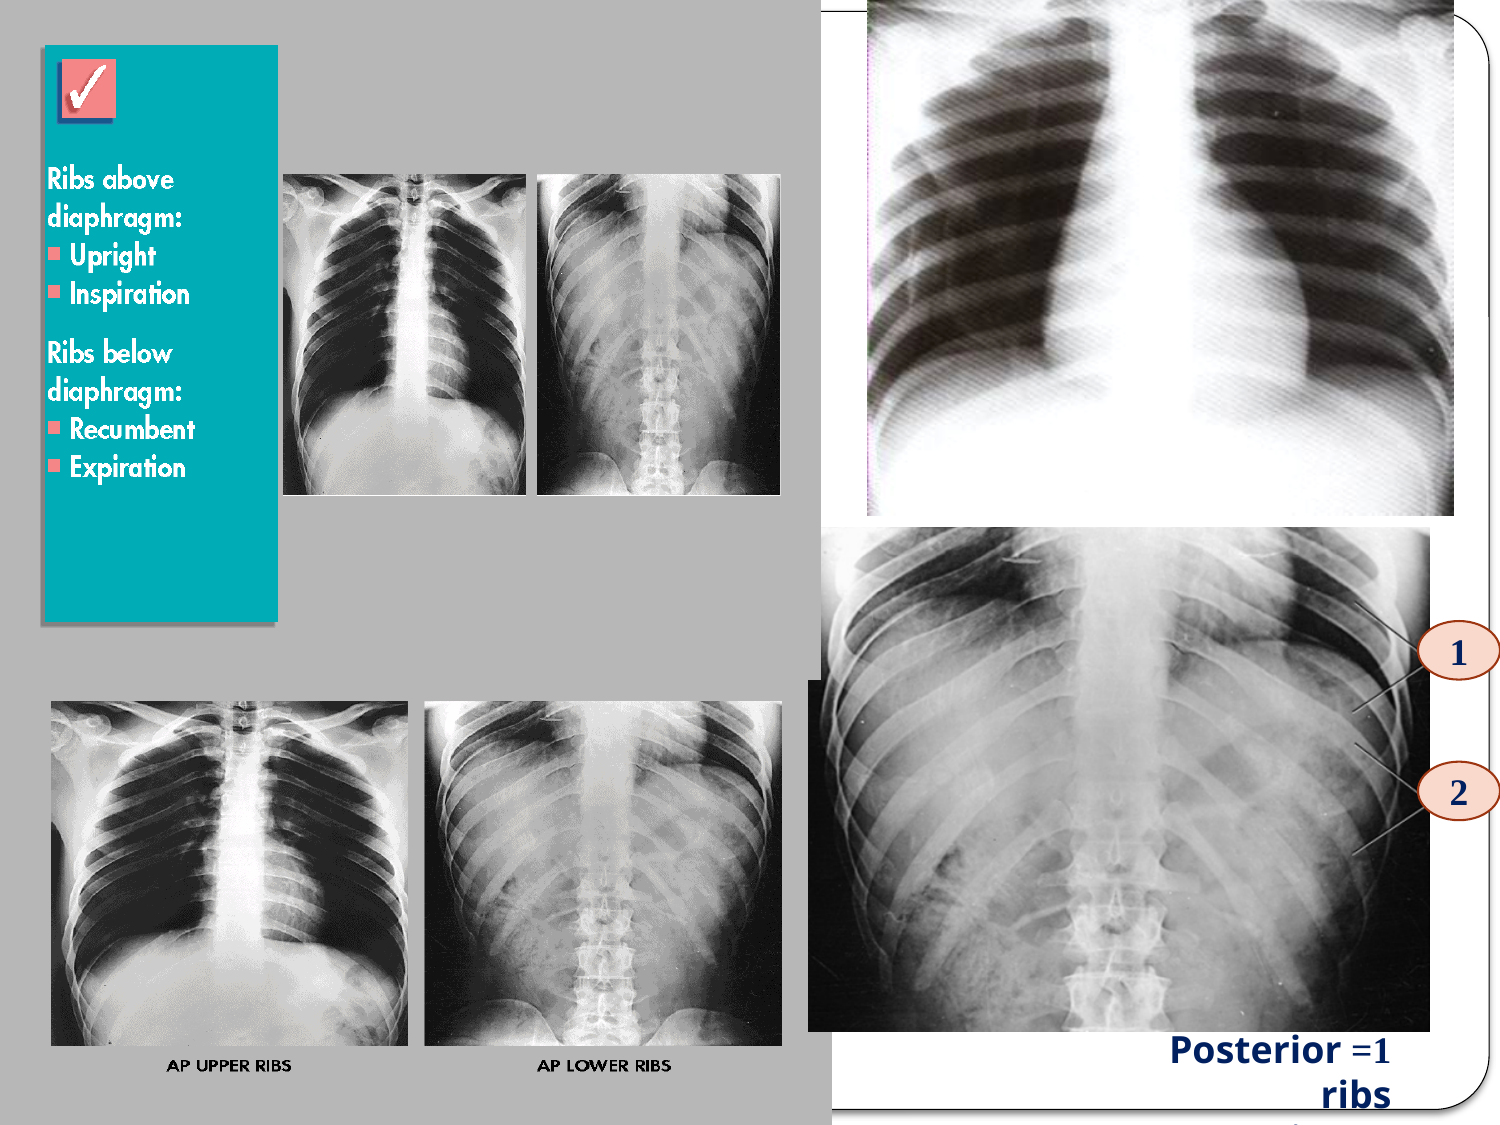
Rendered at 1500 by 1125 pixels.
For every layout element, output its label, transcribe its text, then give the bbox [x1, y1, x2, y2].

picture [0, 0, 1430, 1125]
text_box 2 [1436, 760, 1500, 822]
picture [866, 0, 1454, 516]
text_box 1= Posterior ribs 2= Anterior ribs [1089, 1042, 1407, 1125]
text_box 1 [1436, 619, 1500, 681]
